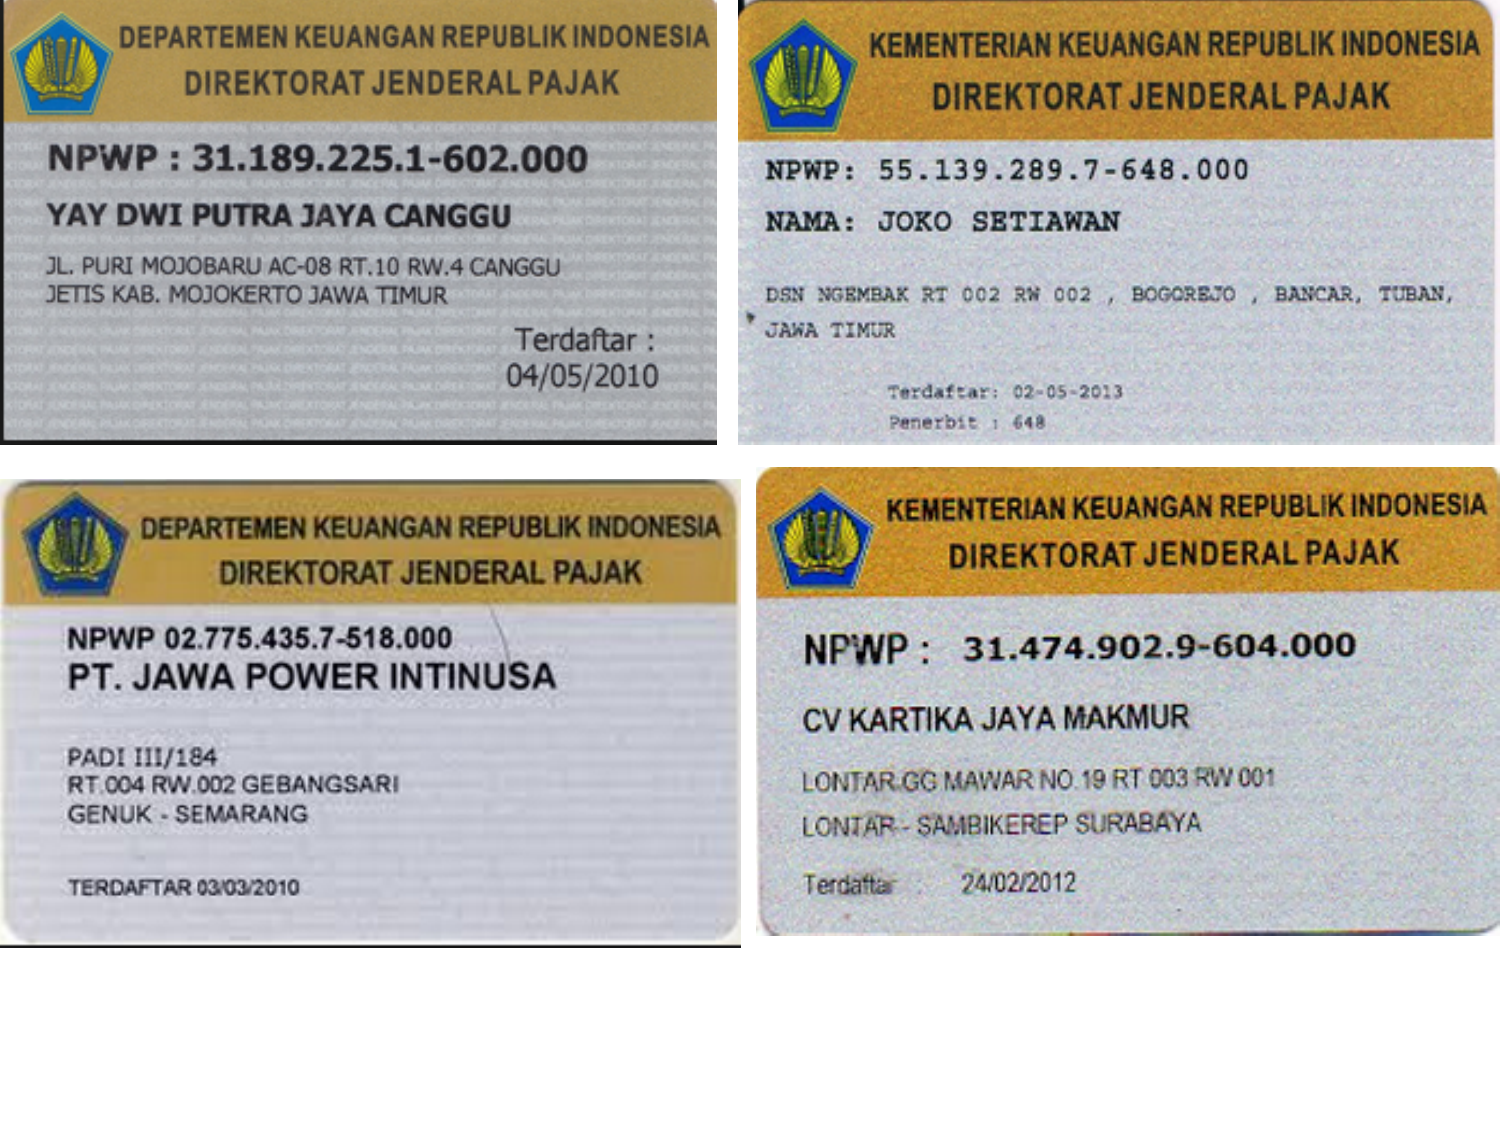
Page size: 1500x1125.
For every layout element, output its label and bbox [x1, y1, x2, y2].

picture [0, 479, 741, 949]
picture [755, 467, 1500, 937]
picture [0, 0, 718, 445]
picture [737, 0, 1500, 445]
